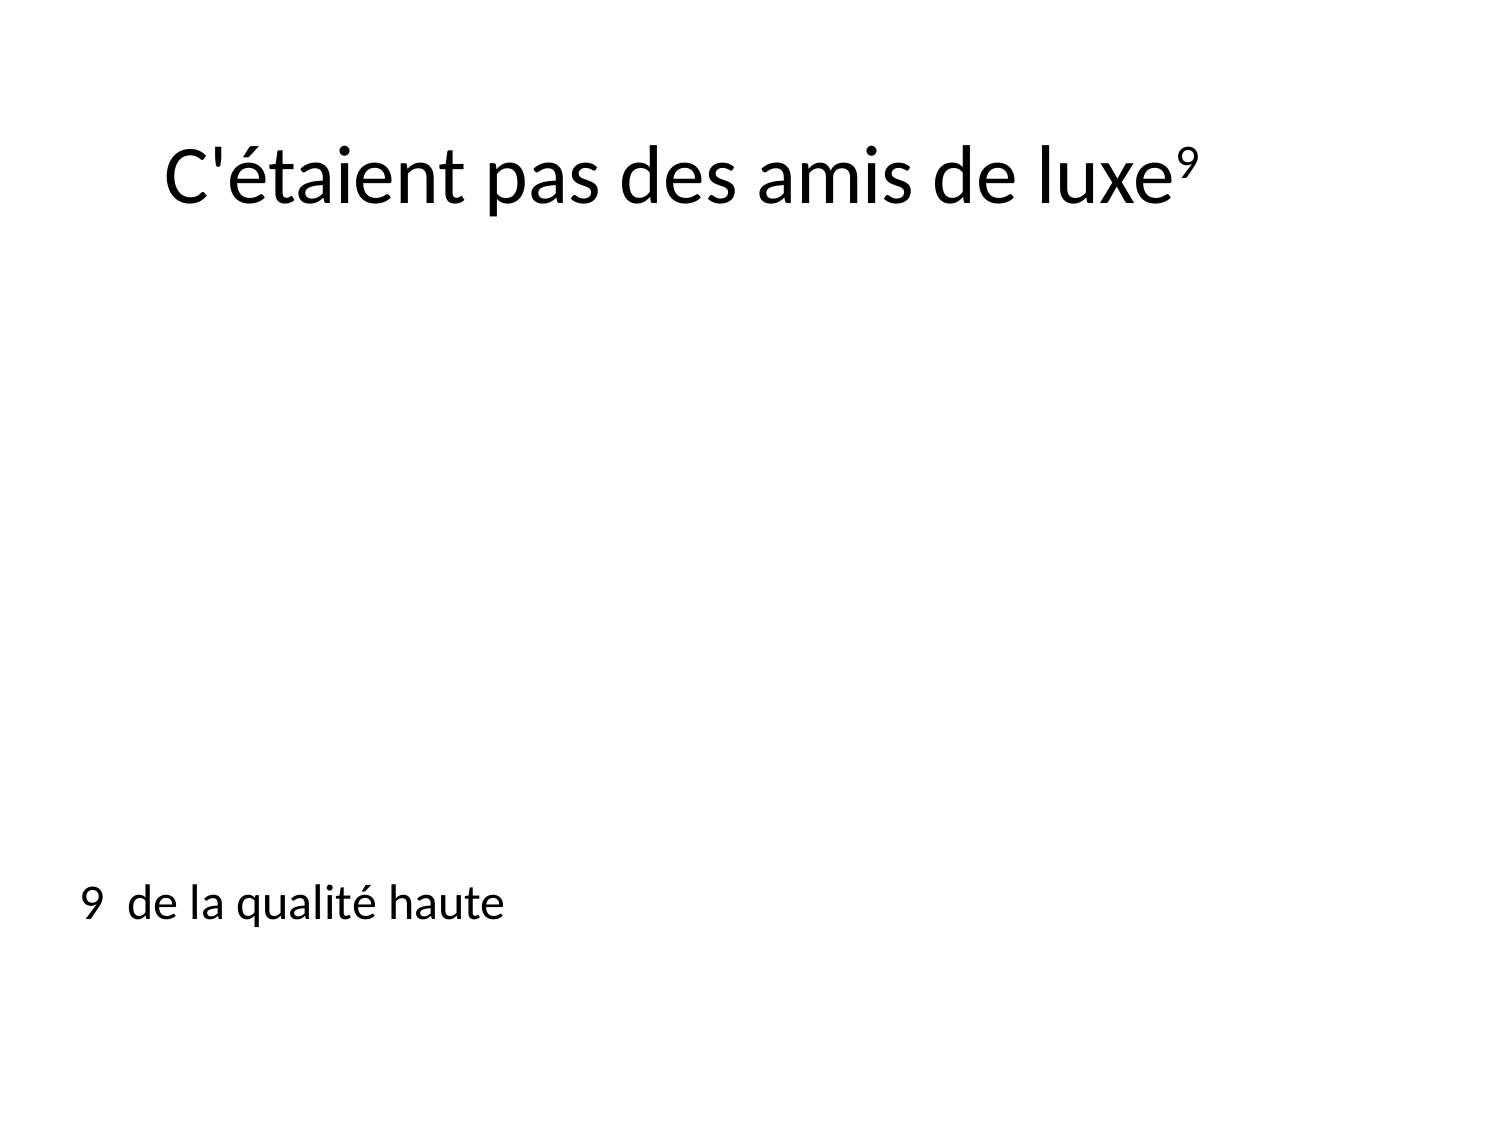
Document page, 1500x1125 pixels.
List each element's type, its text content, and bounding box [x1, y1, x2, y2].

text_box 9 de la qualité haute [64, 862, 671, 1058]
text_box C'étaient pas des amis de luxe9 [150, 112, 1313, 328]
